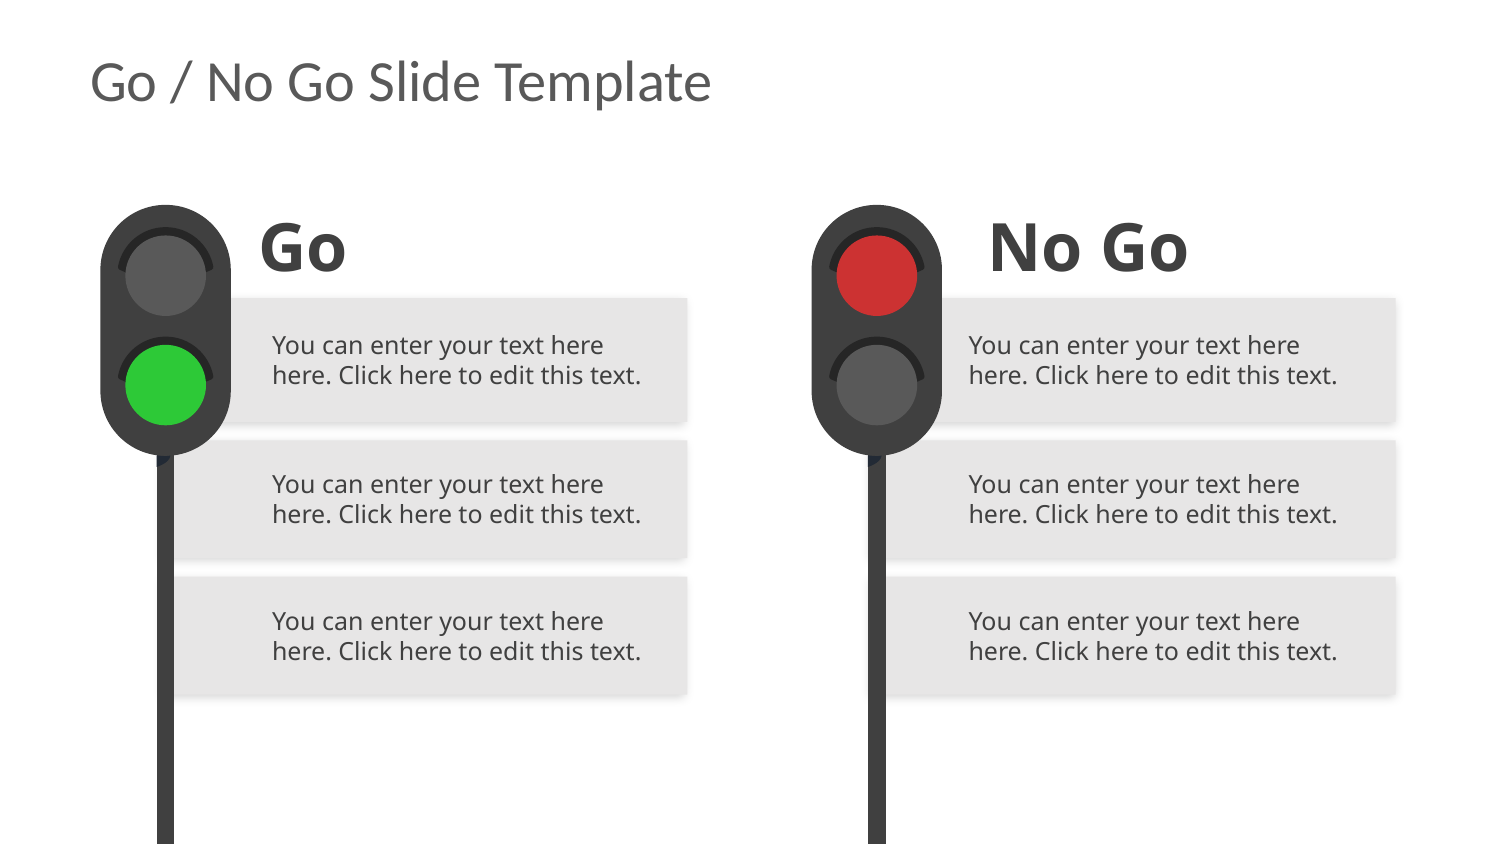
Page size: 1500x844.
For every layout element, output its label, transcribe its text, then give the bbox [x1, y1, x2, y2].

text_box [237, 575, 689, 697]
text_box [947, 438, 1398, 560]
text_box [811, 204, 943, 844]
text_box No Go [987, 204, 1212, 285]
text_box You can enter your text here here. Click here to edit this text. [968, 605, 1353, 666]
text_box You can enter your text here here. Click here to edit this text. [968, 469, 1353, 529]
text_box You can enter your text here here. Click here to edit this text. [968, 329, 1353, 390]
title Go / No Go Slide Template [75, 33, 1425, 122]
text_box You can enter your text here here. Click here to edit this text. [272, 329, 657, 390]
text_box [947, 575, 1398, 697]
text_box [947, 296, 1398, 424]
text_box [237, 296, 689, 424]
text_box You can enter your text here here. Click here to edit this text. [272, 469, 657, 529]
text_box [100, 204, 232, 844]
text_box [237, 438, 689, 560]
text_box You can enter your text here here. Click here to edit this text. [272, 605, 657, 666]
text_box Go [258, 204, 417, 285]
